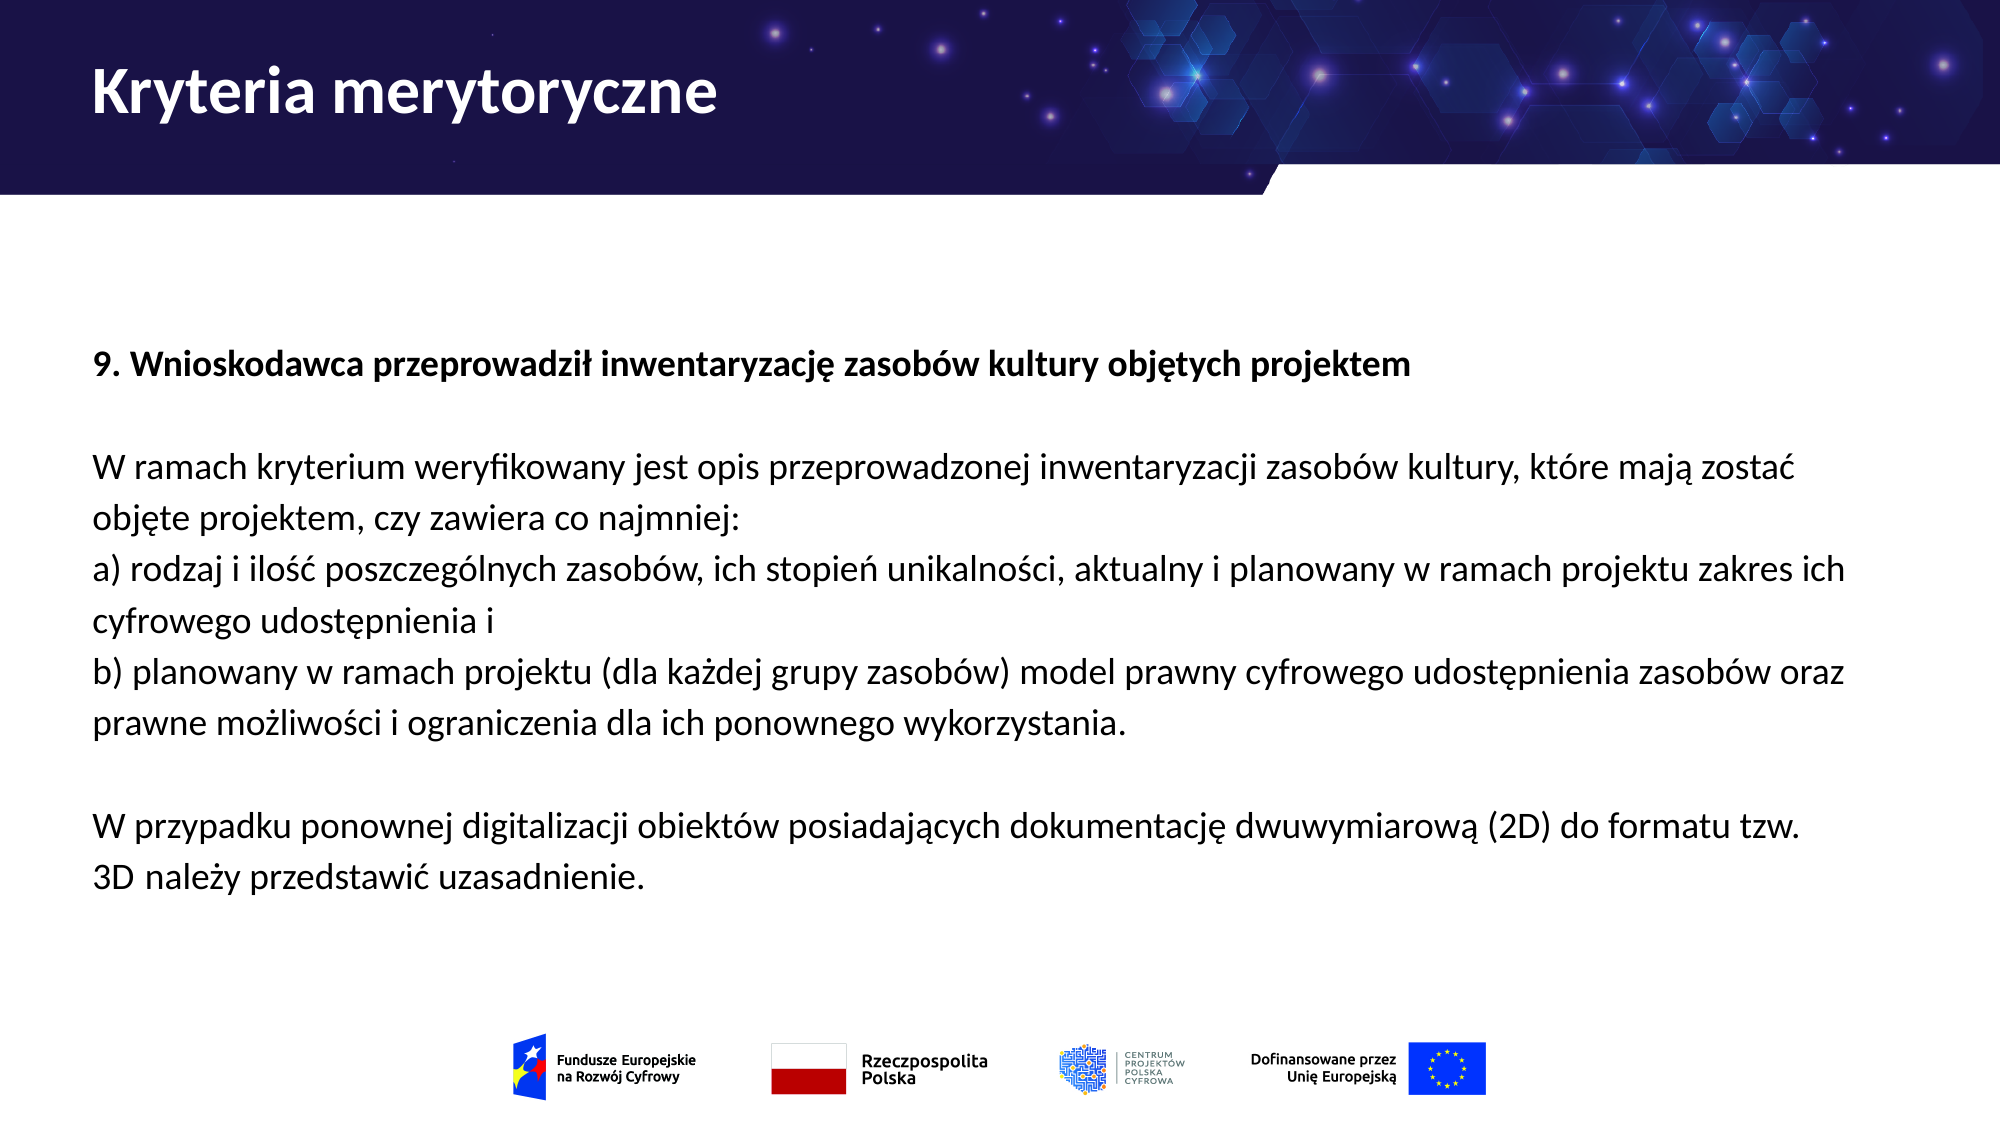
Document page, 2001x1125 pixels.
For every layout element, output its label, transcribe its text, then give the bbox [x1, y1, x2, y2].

title Kryteria merytoryczne [77, 46, 1863, 136]
picture [491, 1023, 1509, 1122]
picture [0, 0, 2000, 195]
list 9. Wnioskodawca przeprowadził inwentaryzację zasobów kultury objętych projektem W ramach kryterium weryfikowany jest opis przeprowadzonej inwentaryzacji zasobów kultury, które mają zostać objęte projektem, czy zawiera co najmniej: a) rodzaj i ilość poszczególnych zasobów, ich stopień unikalności, aktualny i planowany w ramach projektu zakres ich cyfrowego udostępnienia i b) planowany w ramach projektu (dla każdej grupy zasobów) model prawny cyfrowego udostępnienia zasobów oraz prawne możliwości i ograniczenia dla ich ponownego wykorzystania. W przypadku ponownej digitalizacji obiektów posiadających dokumentację dwuwymiarową (2D) do formatu tzw. 3D należy przedstawić uzasadnienie. [77, 229, 1863, 1023]
